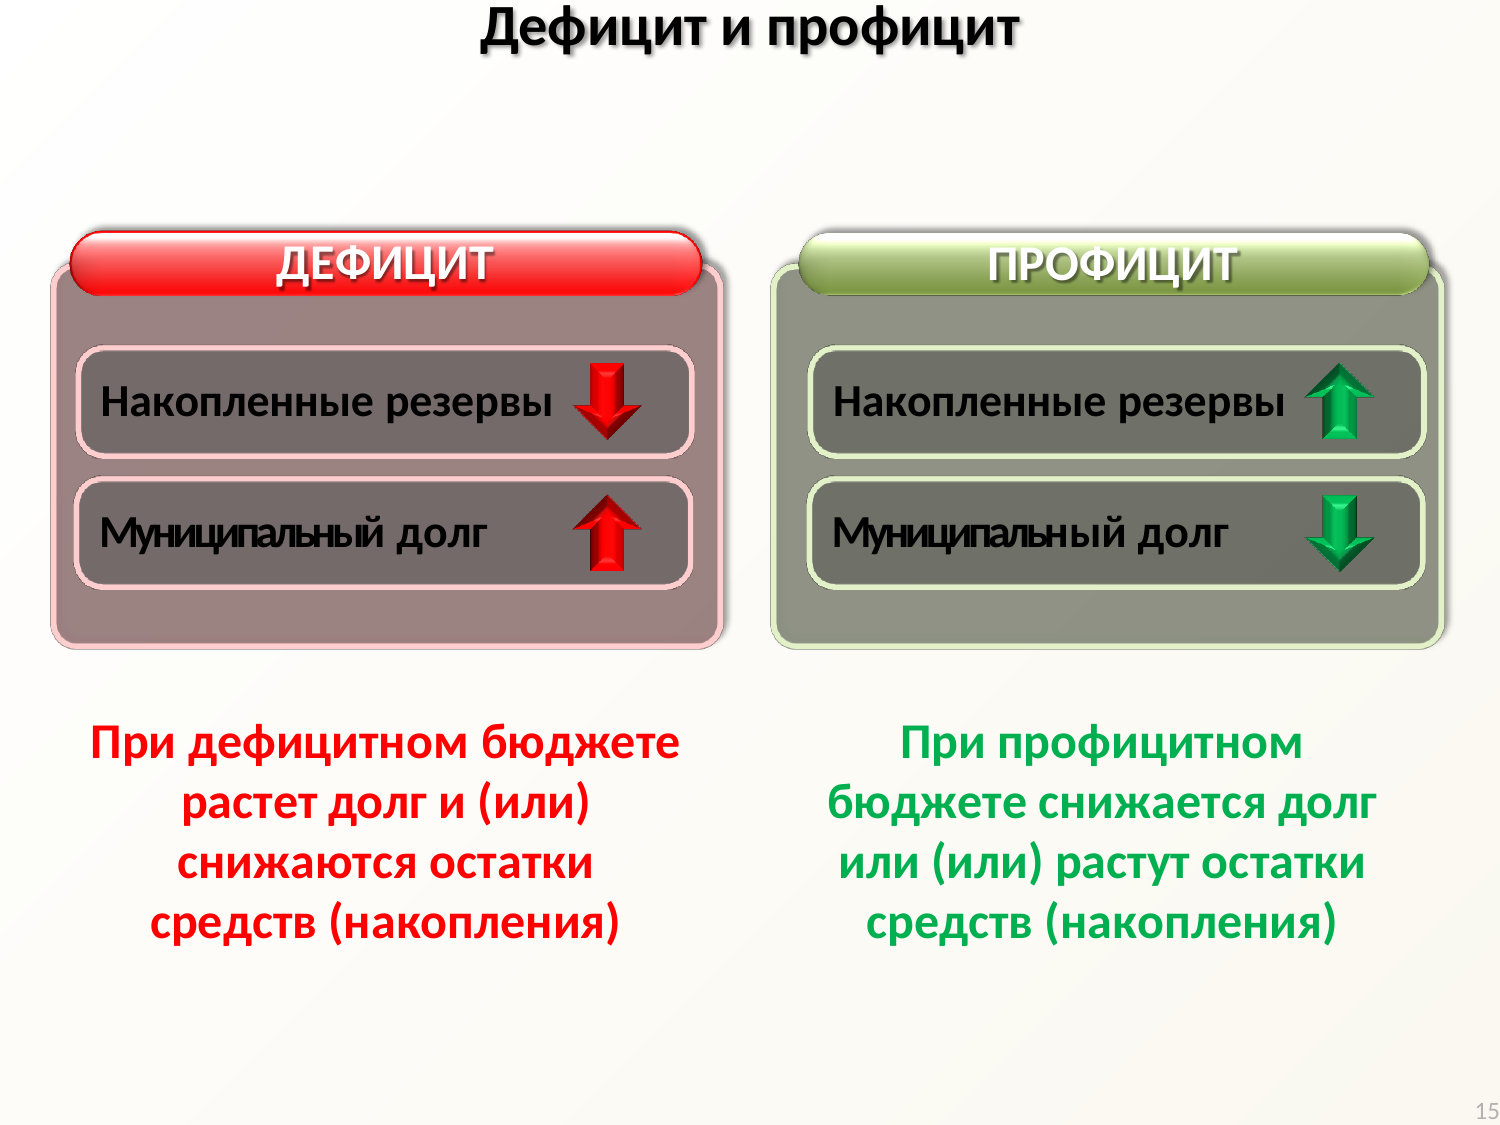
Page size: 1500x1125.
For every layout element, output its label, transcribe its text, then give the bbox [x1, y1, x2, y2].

slide_number 15 [1149, 1094, 1500, 1125]
text_box [72, 474, 694, 590]
text_box [805, 474, 1426, 590]
text_box [571, 362, 642, 440]
text_box [793, 204, 1442, 333]
text_box Накопленные резервы Муниципальный долг [97, 370, 559, 562]
text_box [956, 217, 1207, 329]
text_box [64, 203, 715, 333]
text_box [1207, 217, 1285, 329]
text_box [74, 343, 695, 459]
text_box Дефицит и профицит [0, 0, 1500, 154]
text_box Накопленные резервы Муниципальный долг [829, 370, 1292, 562]
text_box [1303, 494, 1375, 572]
text_box ПРОФИЦИТ [985, 230, 1207, 295]
text_box [1303, 361, 1375, 439]
text_box [245, 216, 461, 329]
text_box [571, 493, 642, 571]
text_box [45, 248, 736, 653]
text_box [461, 216, 540, 329]
text_box При профицитном бюджете снижается долг или (или) растут остатки средств (накопления) [793, 708, 1412, 954]
text_box [806, 343, 1427, 459]
text_box ДЕФИЦИТ [274, 229, 461, 295]
text_box При дефицитном бюджете растет долг и (или) снижаются остатки средств (накопления) [87, 708, 684, 954]
text_box [765, 249, 1457, 653]
